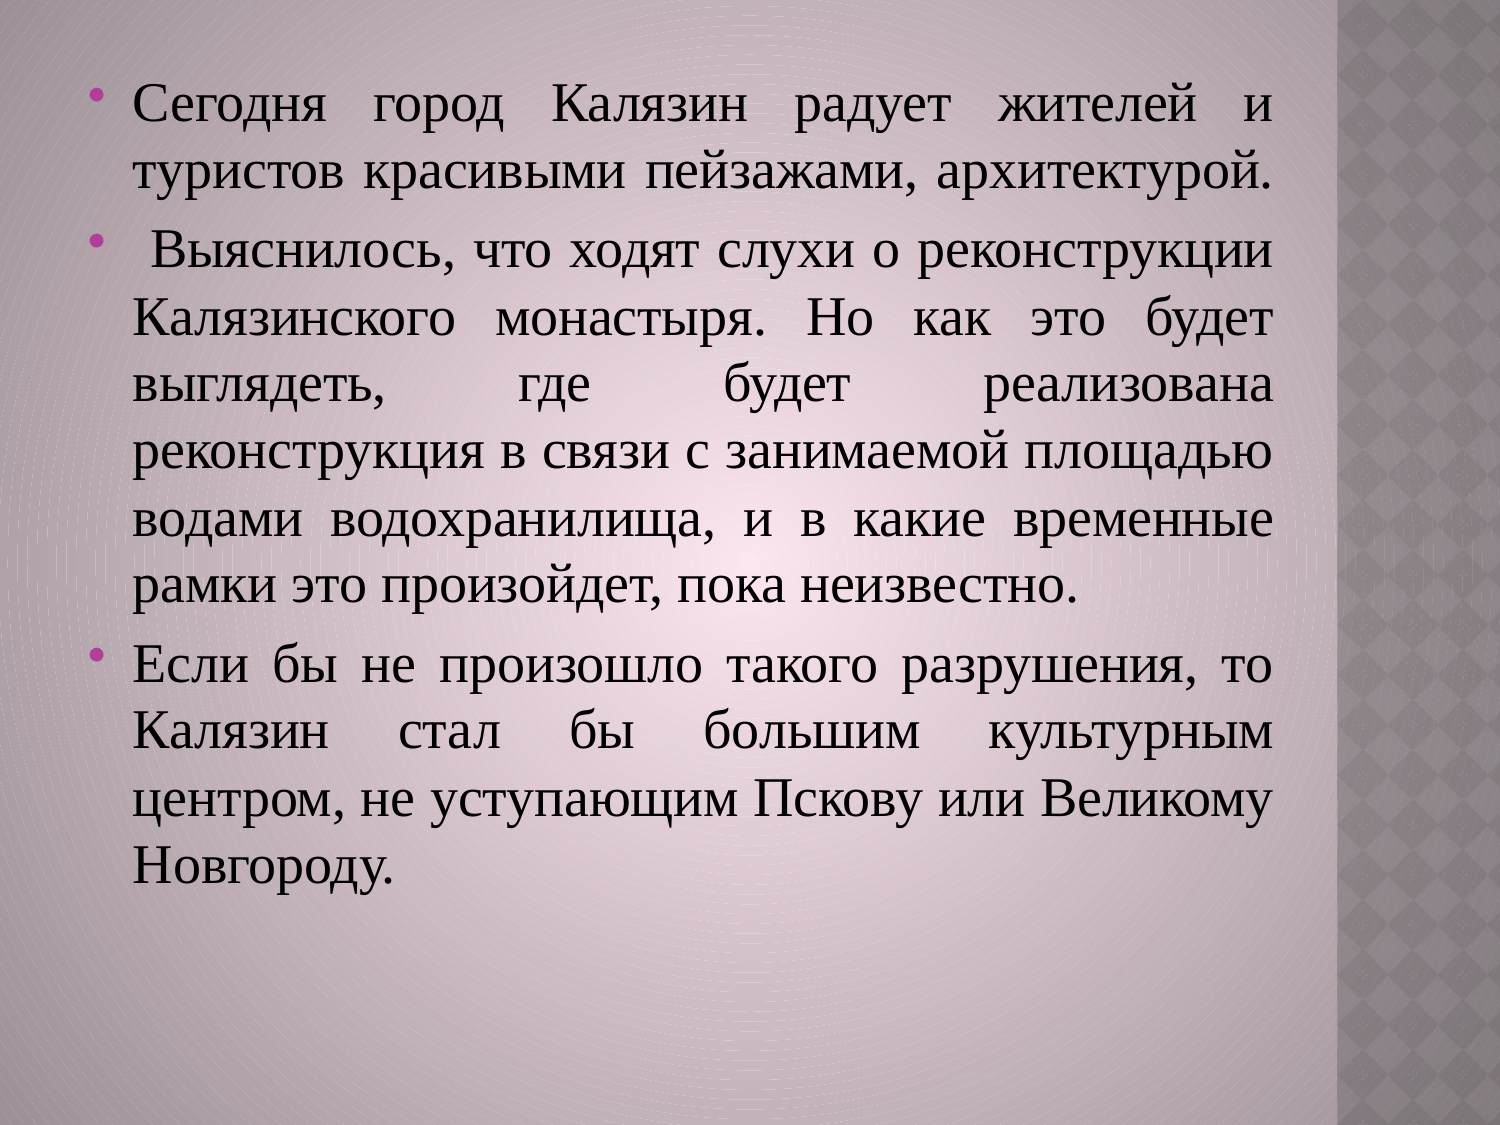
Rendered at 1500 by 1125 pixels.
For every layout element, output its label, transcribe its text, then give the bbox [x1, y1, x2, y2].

list Сегодня город Калязин радует жителей и туристов красивыми пейзажами, архитектурой. Выяснилось, что ходят слухи о реконструкции Калязинского монастыря. Но как это будет выглядеть, где будет реализована реконструкция в связи с занимаемой площадью водами водохранилища, и в какие временные рамки это произойдет, пока неизвестно. Если бы не произошло такого разрушения, то Калязин стал бы большим культурным центром, не уступающим Пскову или Великому Новгороду. [75, 58, 1289, 1005]
